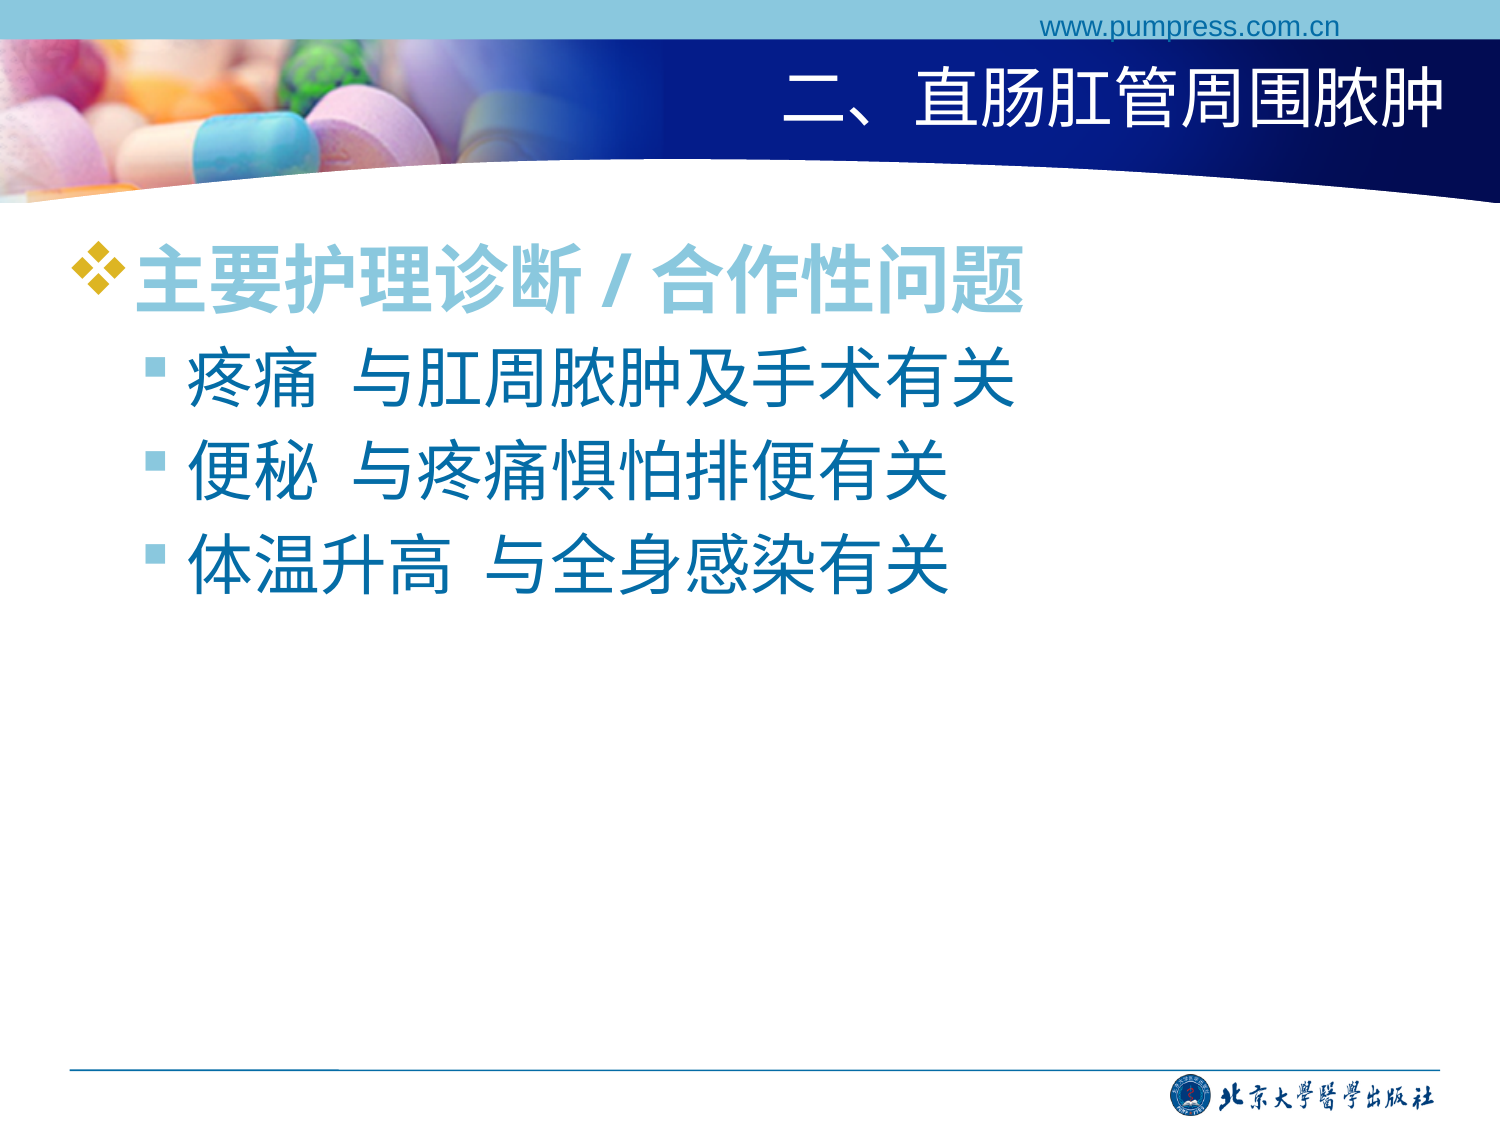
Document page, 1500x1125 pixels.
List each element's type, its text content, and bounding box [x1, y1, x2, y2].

list 主要护理诊断/合作性问题 疼痛 与肛周脓肿及手术有关 便秘 与疼痛惧怕排便有关 体温升高 与全身感染有关 [49, 224, 1463, 1026]
slide_number www.pumpress.com.cn [1025, 0, 1463, 38]
picture [1170, 1074, 1436, 1118]
title 二、直肠肛管周围脓肿 [137, 49, 1463, 143]
picture [0, 40, 1500, 203]
